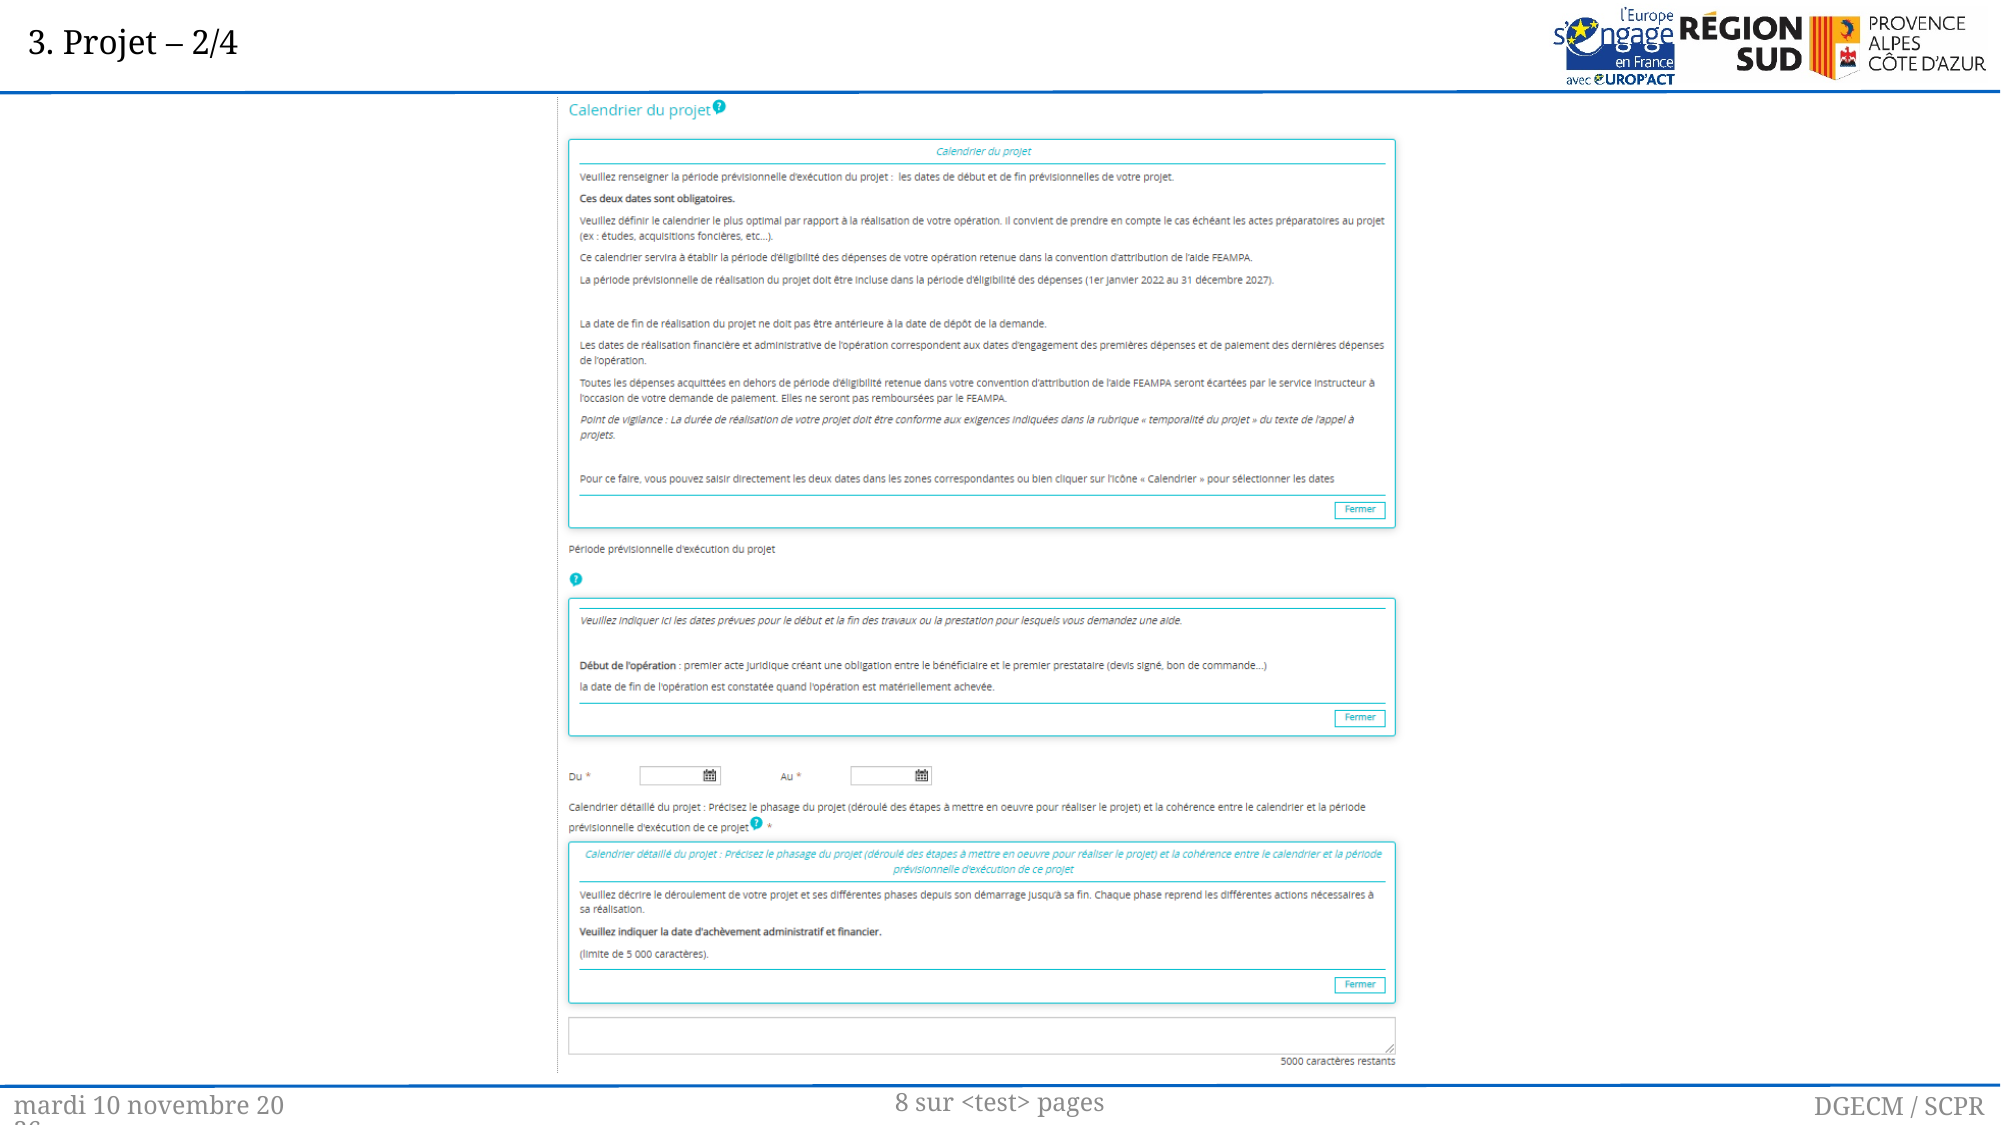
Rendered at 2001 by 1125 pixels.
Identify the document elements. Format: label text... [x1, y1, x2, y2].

title 3. Projet – 2/4 [12, 17, 1550, 71]
picture [555, 96, 1406, 1074]
picture [1549, 3, 1988, 89]
